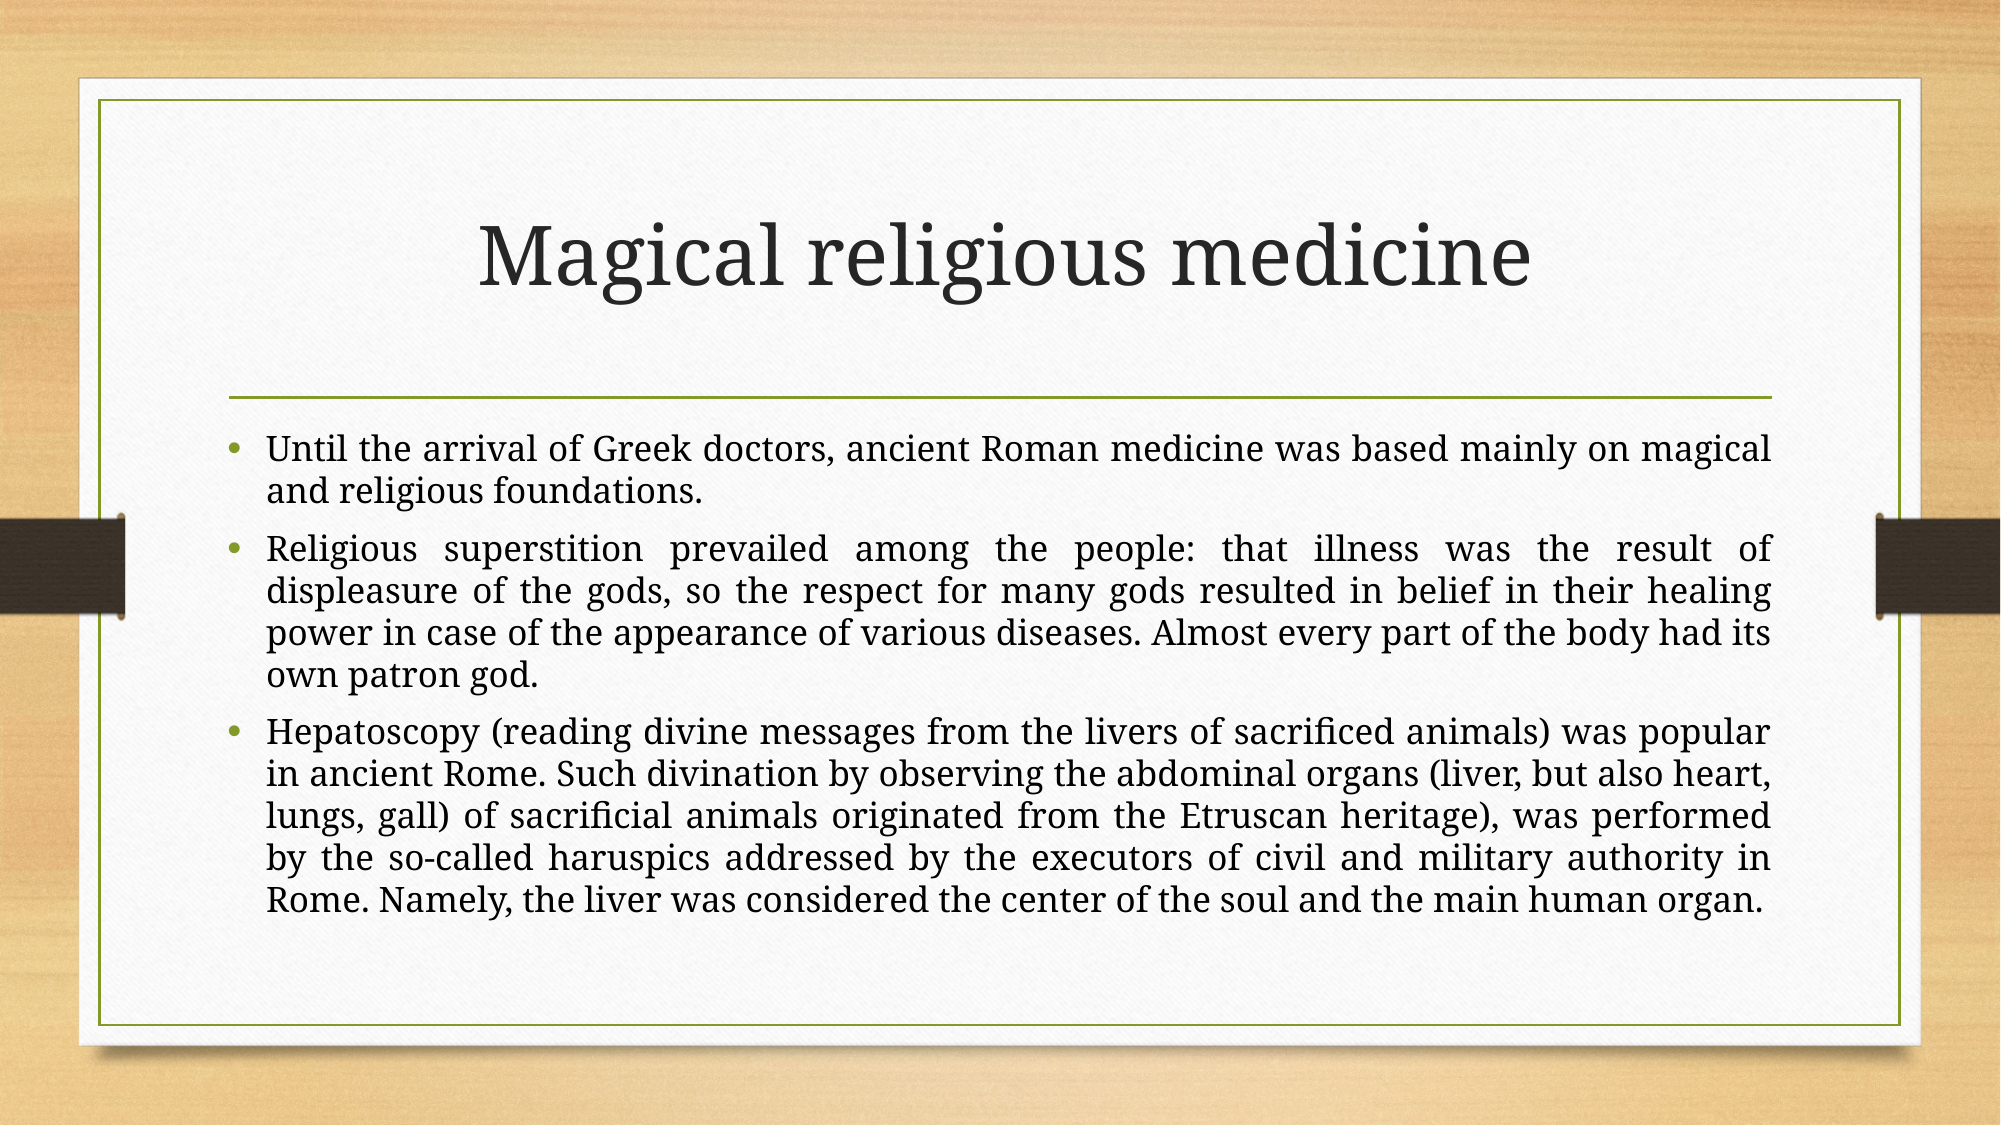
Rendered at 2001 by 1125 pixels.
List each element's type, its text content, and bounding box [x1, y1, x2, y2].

picture [0, 0, 2001, 1125]
list Until the arrival of Greek doctors, ancient Roman medicine was based mainly on magical and religious foundations. Religious superstition prevailed among the people: that illness was the result of displeasure of the gods, so the respect for many gods resulted in belief in their healing power in case of the appearance of various diseases. Almost every part of the body had its own patron god. Hepatoscopy (reading divine messages from the livers of sacrificed animals) was popular in ancient Rome. Such divination by observing the abdominal organs (liver, but also heart, lungs, gall) of sacrificial animals originated from the Etruscan heritage), was performed by the so-called haruspics addressed by the executors of civil and military authority in Rome. Namely, the liver was considered the center of the soul and the main human organ. [212, 419, 1788, 964]
title Magical religious medicine [218, 195, 1794, 410]
